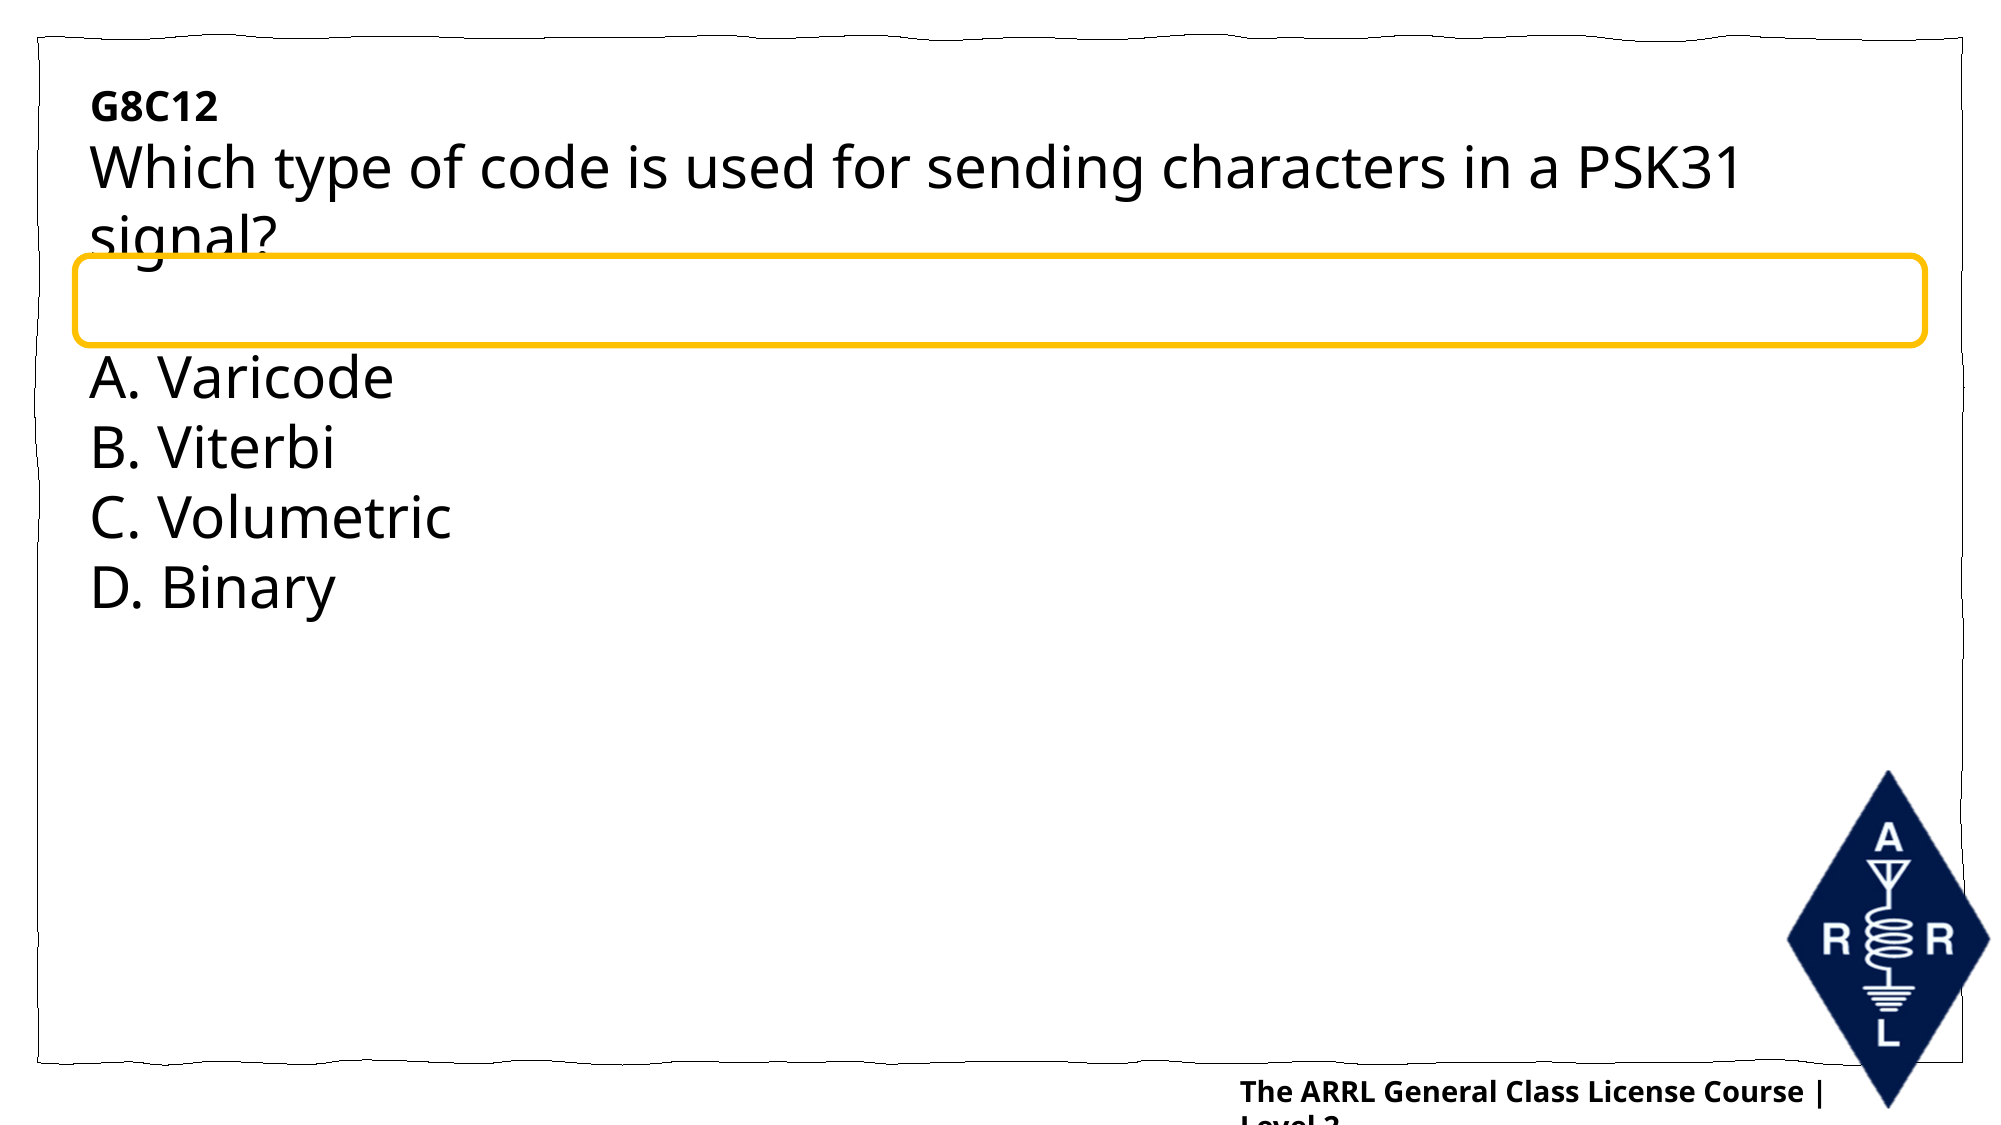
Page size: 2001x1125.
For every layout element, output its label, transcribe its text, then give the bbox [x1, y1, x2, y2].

text_box G8C12 Which type of code is used for sending characters in a PSK31 signal? A. Varicode B. Viterbi C. Volumetric D. Binary [75, 339, 1850, 628]
text_box [73, 254, 1927, 347]
text_box G8C12 Which type of code is used for sending characters in a PSK31 signal? A. Varicode B. Viterbi C. Volumetric D. Binary [75, 72, 1850, 262]
picture [1773, 752, 1999, 1125]
